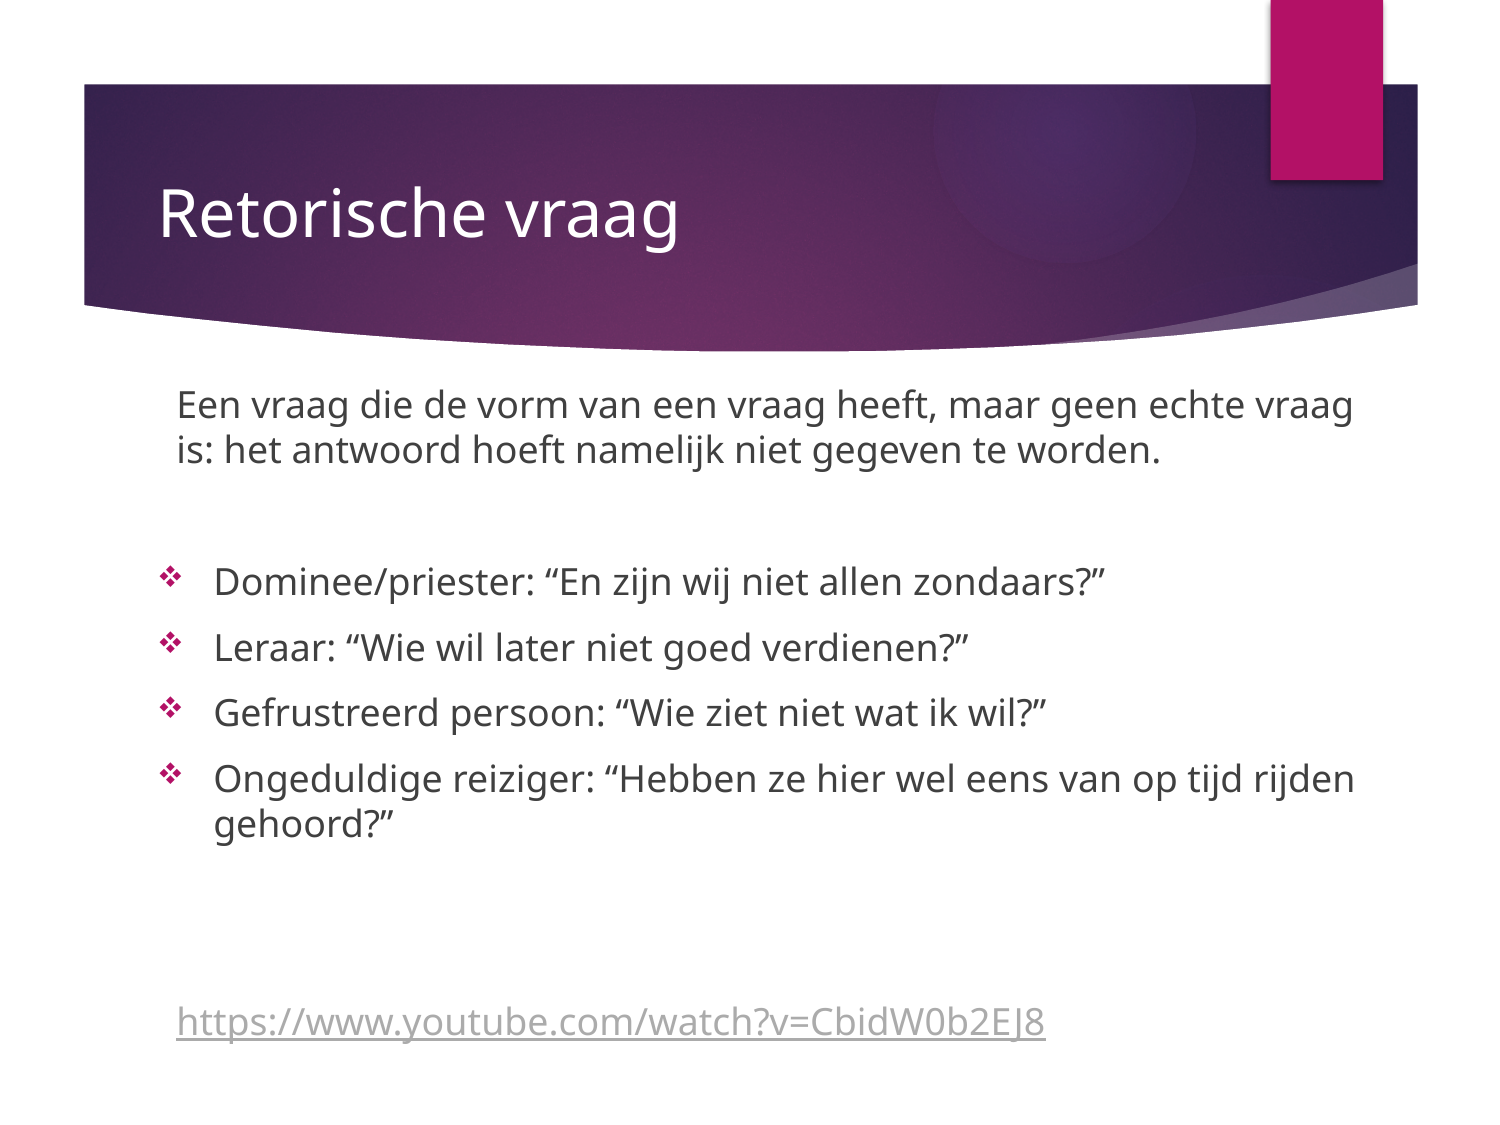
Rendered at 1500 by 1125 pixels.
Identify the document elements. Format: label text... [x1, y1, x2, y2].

list Een vraag die de vorm van een vraag heeft, maar geen echte vraag is: het antwoord hoeft namelijk niet gegeven te worden. Dominee/priester: “En zijn wij niet allen zondaars?” Leraar: “Wie wil later niet goed verdienen?” Gefrustreerd persoon: “Wie ziet niet wat ik wil?” Ongeduldige reiziger: “Hebben ze hier wel eens van op tijd rijden gehoord?” https://www.youtube.com/watch?v=CbidW0b2EJ8 [142, 373, 1377, 1093]
title Retorische vraag [142, 152, 1183, 269]
